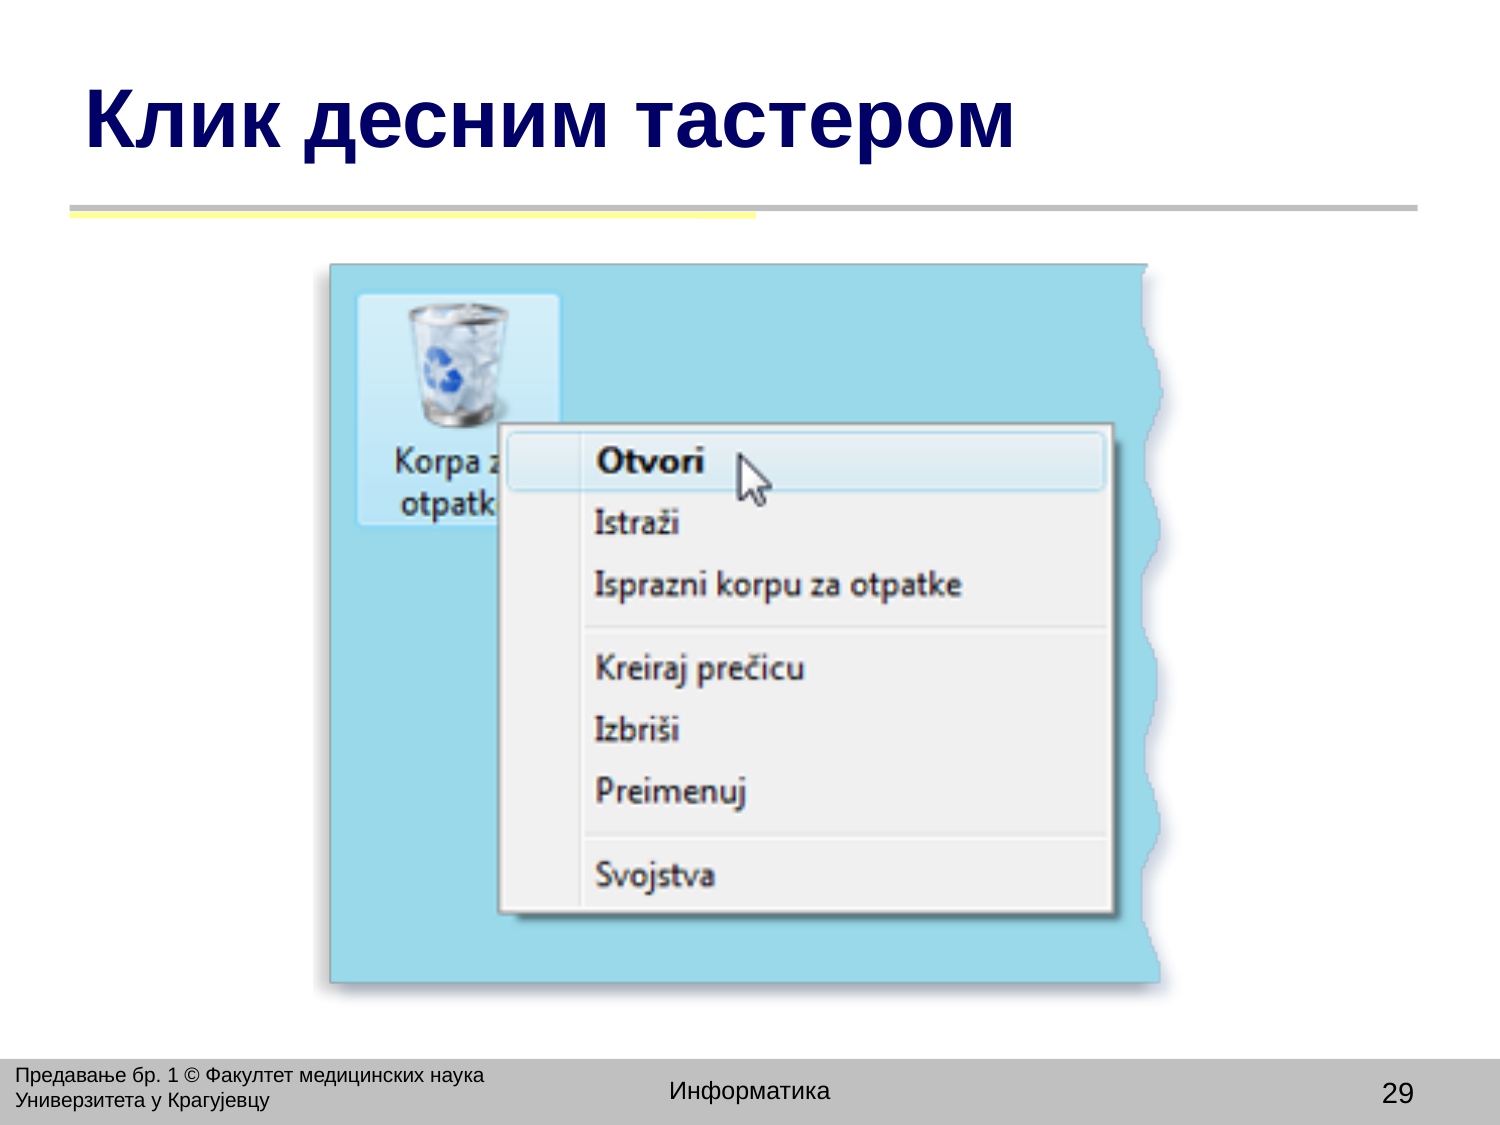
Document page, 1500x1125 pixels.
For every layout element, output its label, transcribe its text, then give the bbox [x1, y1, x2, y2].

title Клик десним тастером [69, 19, 1426, 208]
slide_number 29 [1079, 1066, 1430, 1125]
slide_number Предавање бр. 1 © Факултет медицинских наука Универзитета у Крагујевцу [0, 1053, 599, 1108]
footer Информатика [512, 1066, 988, 1125]
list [312, 241, 1182, 1011]
